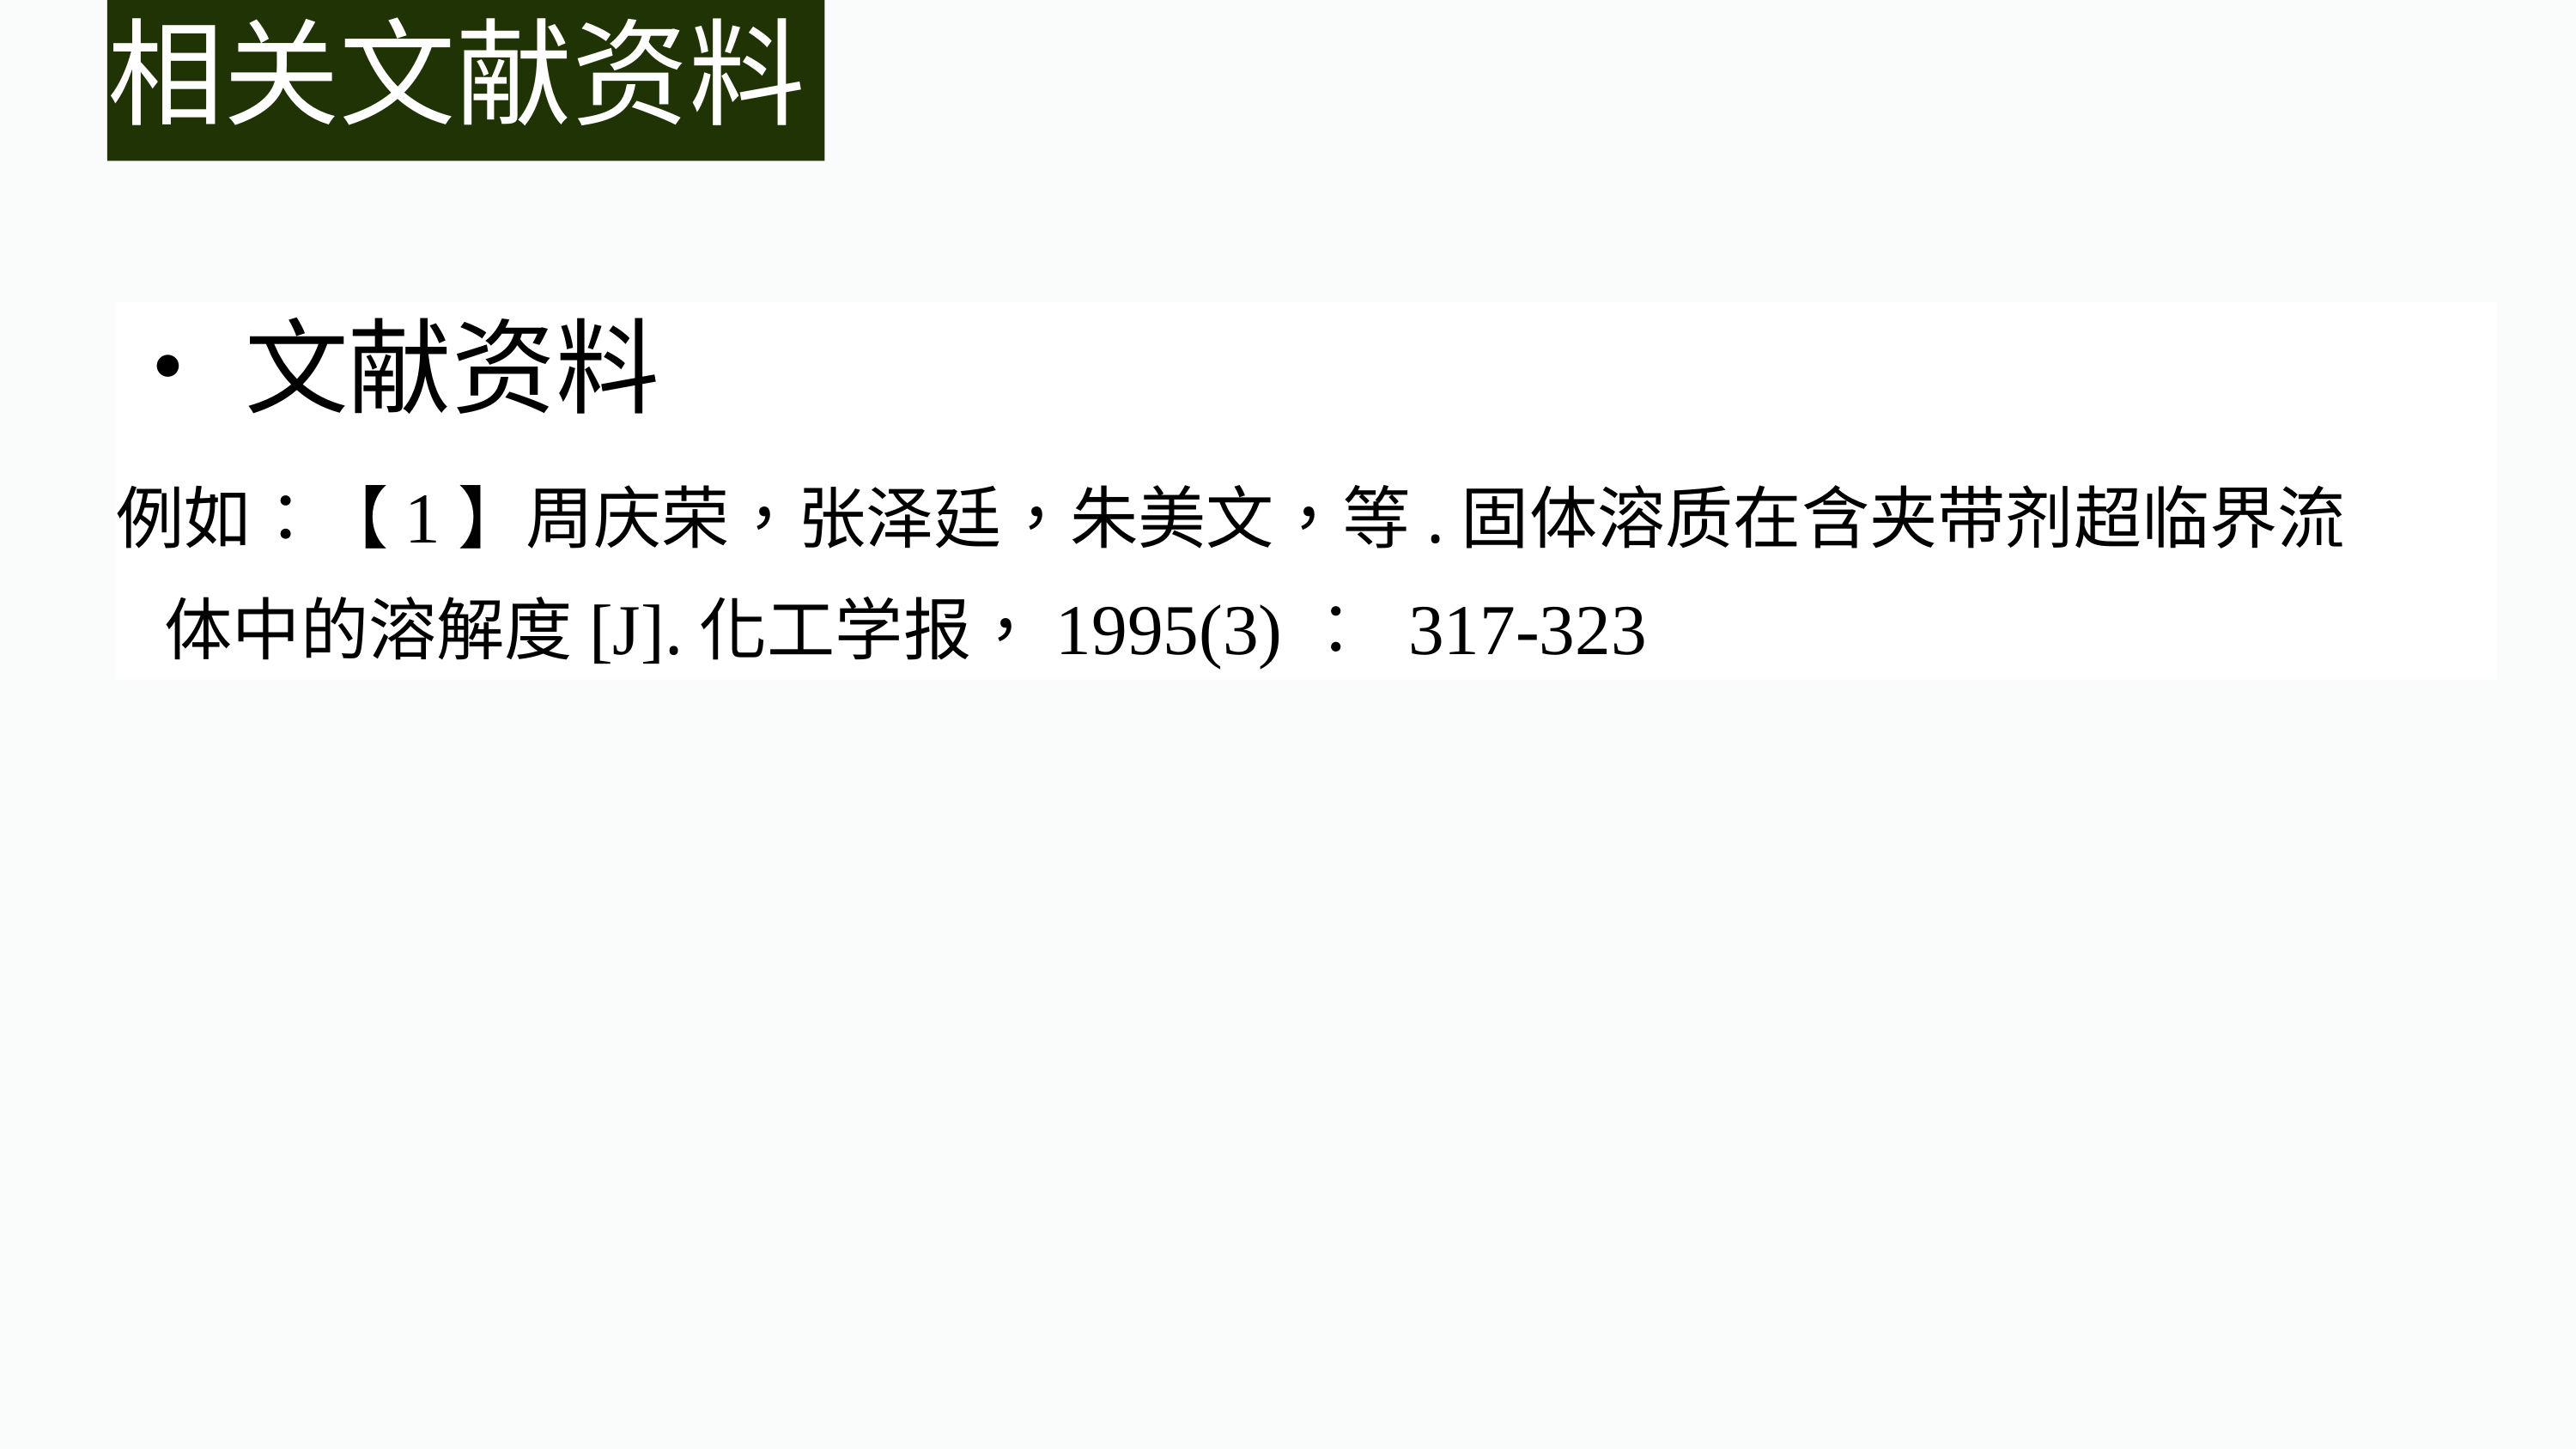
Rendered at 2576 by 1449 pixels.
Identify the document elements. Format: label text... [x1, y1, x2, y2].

text_box 相关文献资料 [106, 0, 825, 161]
text_box •文献资料 例如：【1】周庆荣，张泽廷，朱美文，等.固体溶质在含夹带剂超临界流 体中的溶解度[J].化工学报，1995(3)： 317-323 [116, 302, 2498, 680]
